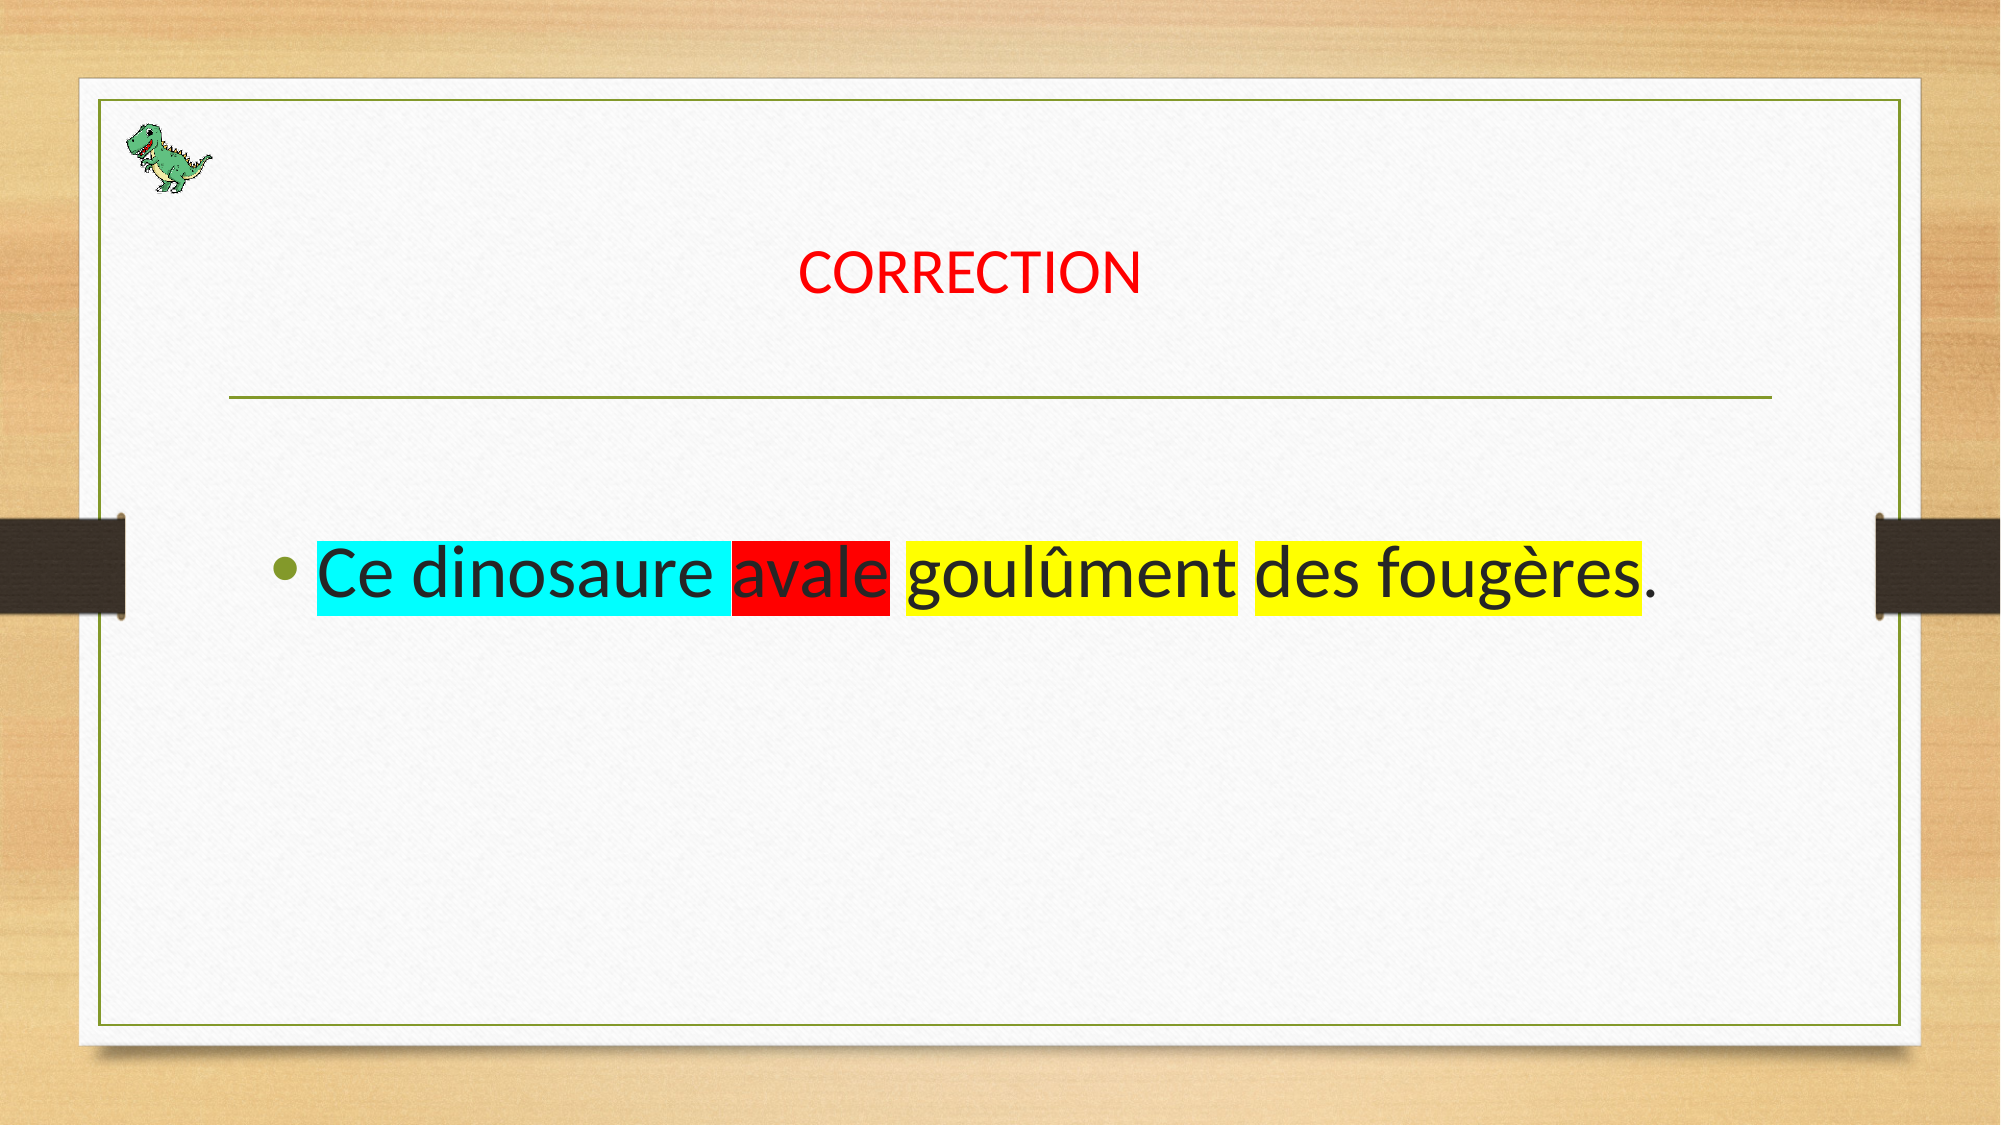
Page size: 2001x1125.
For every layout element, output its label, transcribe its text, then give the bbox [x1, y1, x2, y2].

picture [0, 0, 2001, 1125]
title CORRECTION [154, 161, 1788, 375]
text_box Ce dinosaure avale goulûment des fougères. [180, 419, 1814, 992]
